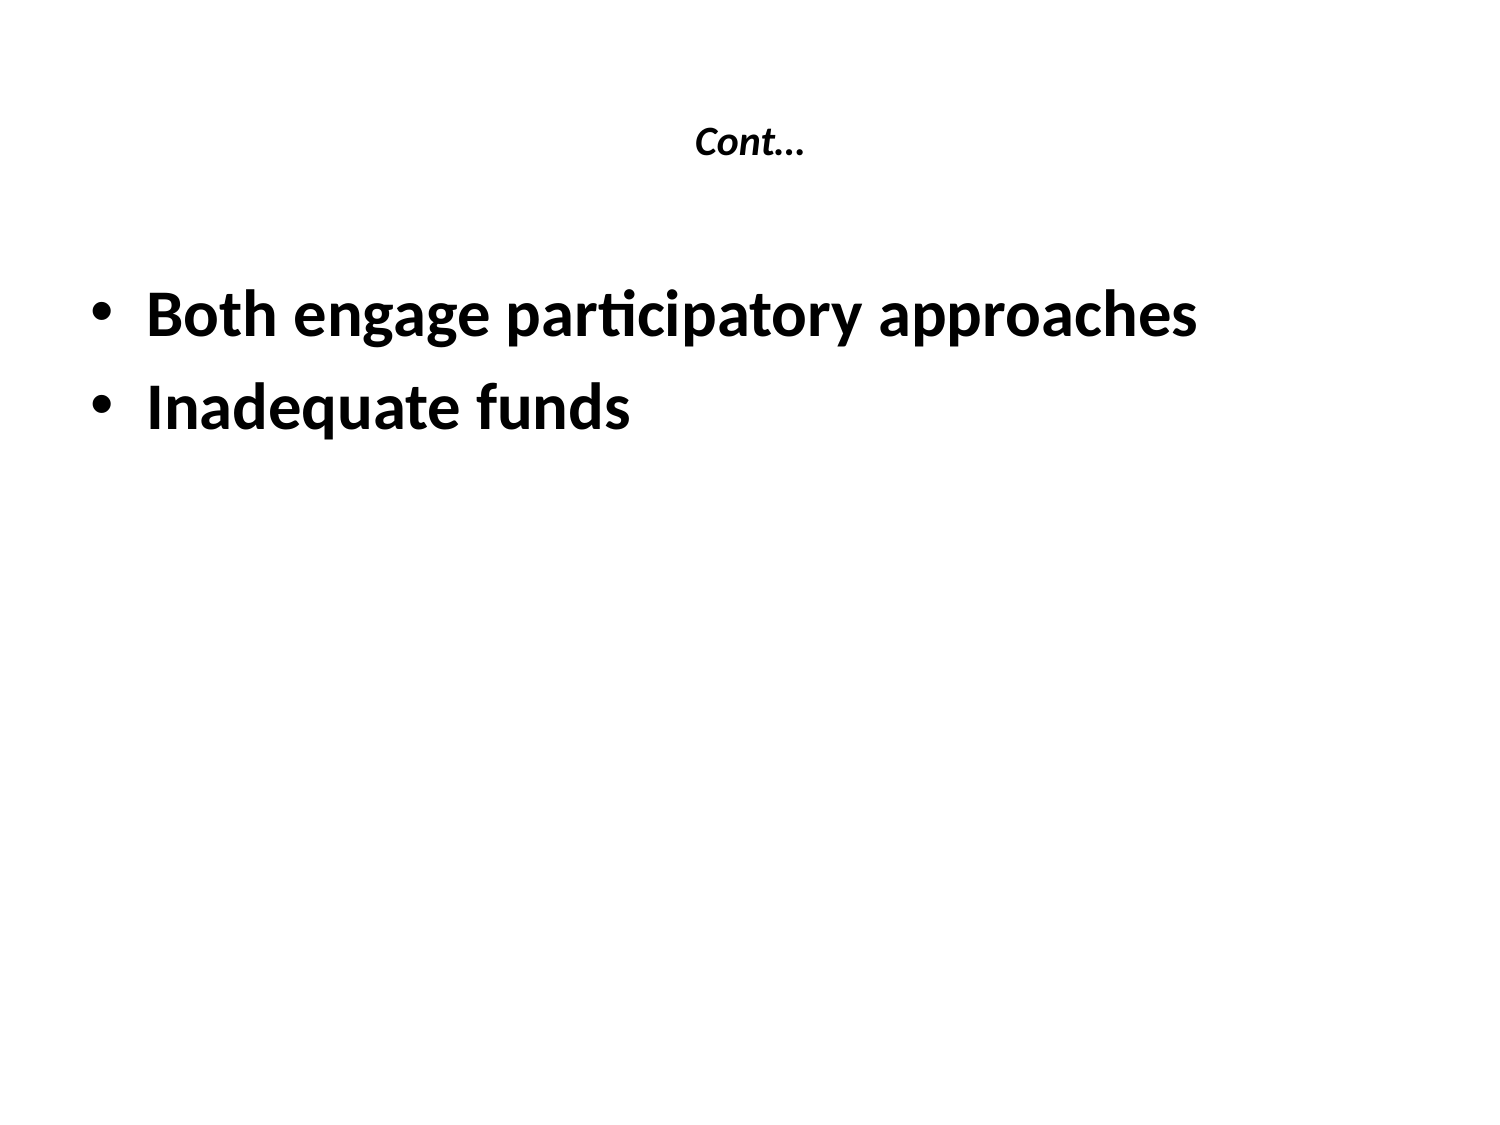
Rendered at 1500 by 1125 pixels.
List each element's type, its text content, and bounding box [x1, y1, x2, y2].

title Cont… [75, 45, 1425, 233]
list Both engage participatory approaches Inadequate funds [75, 262, 1425, 1005]
